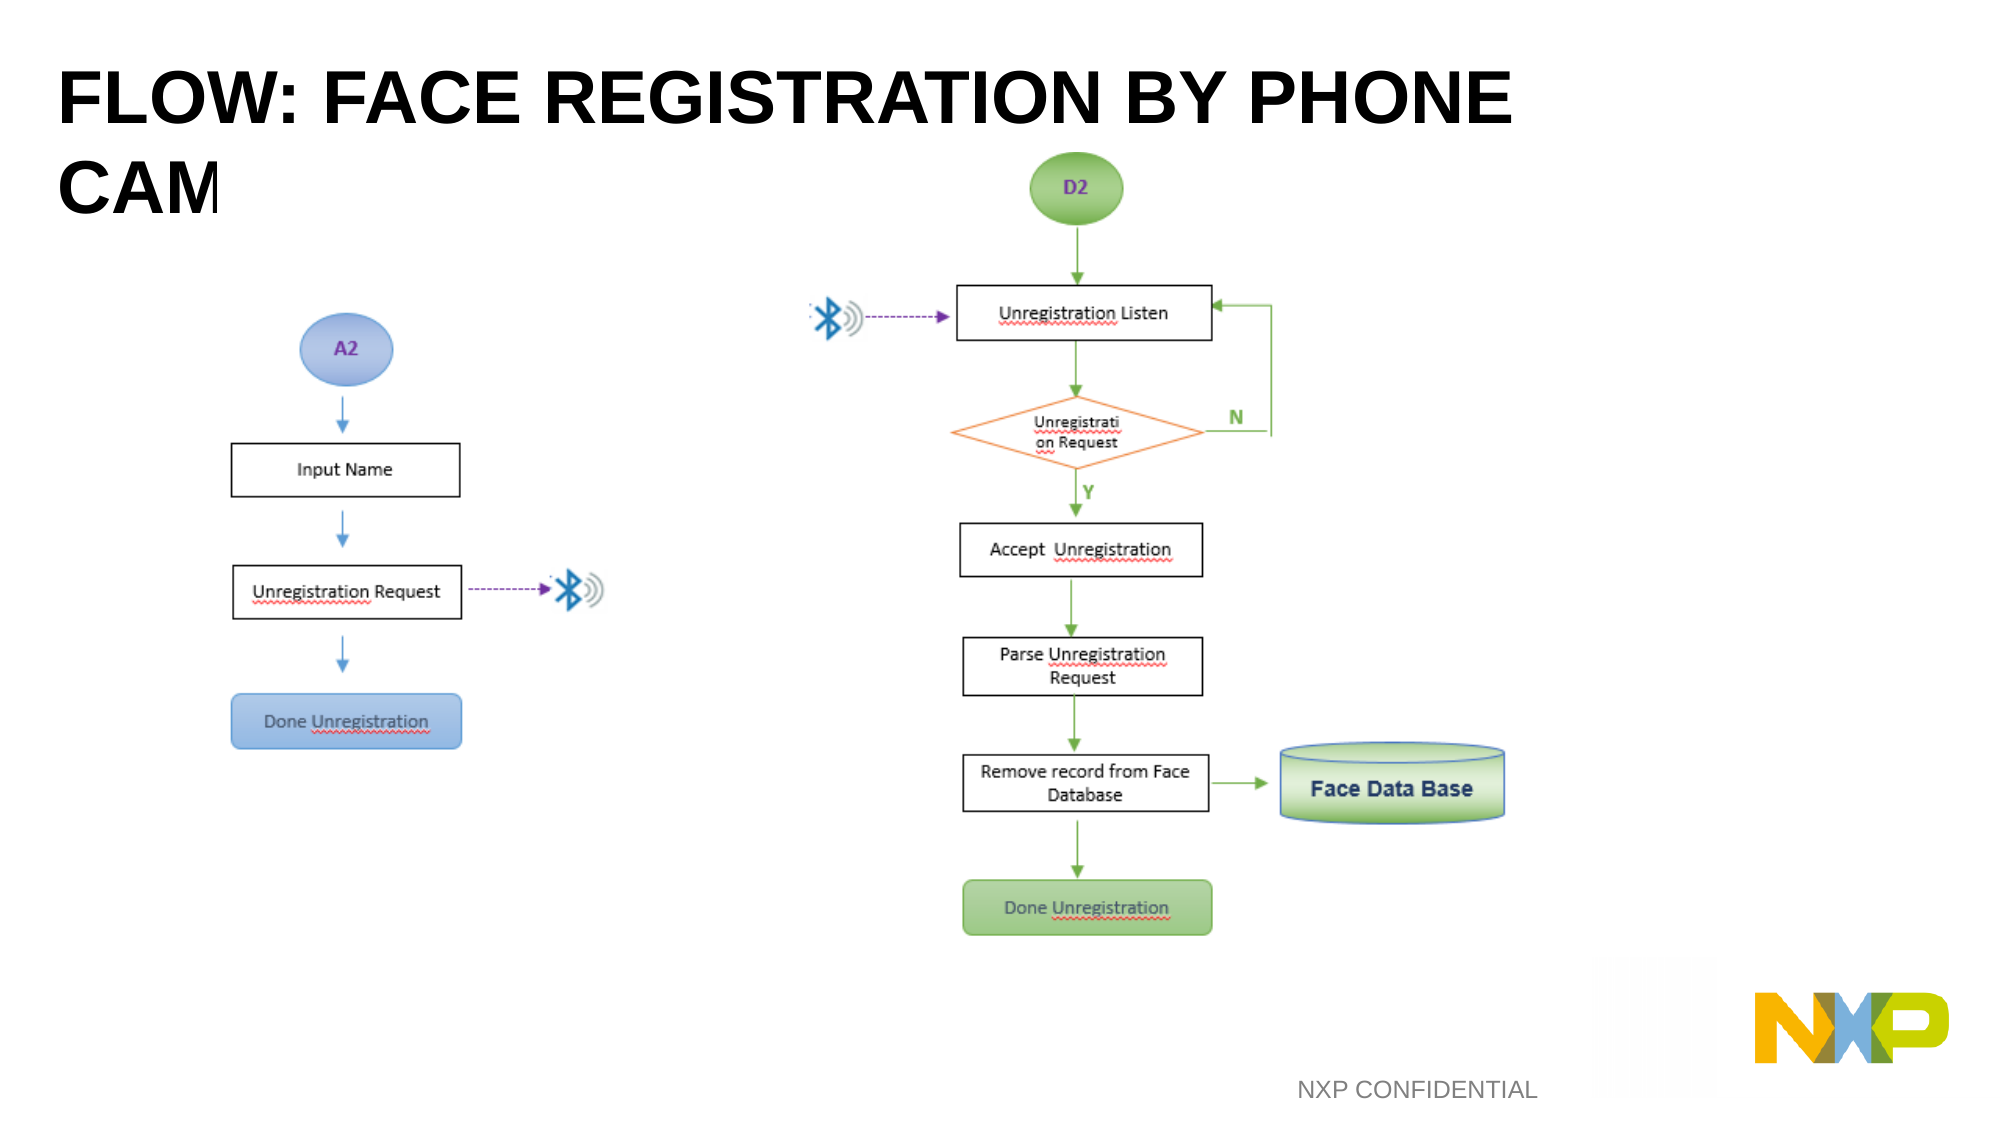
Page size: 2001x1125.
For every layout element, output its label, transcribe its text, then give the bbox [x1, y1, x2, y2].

picture [1589, 957, 2000, 1098]
title Flow: FACE registration By Phone Camera [42, 40, 1744, 167]
picture [217, 152, 1535, 961]
